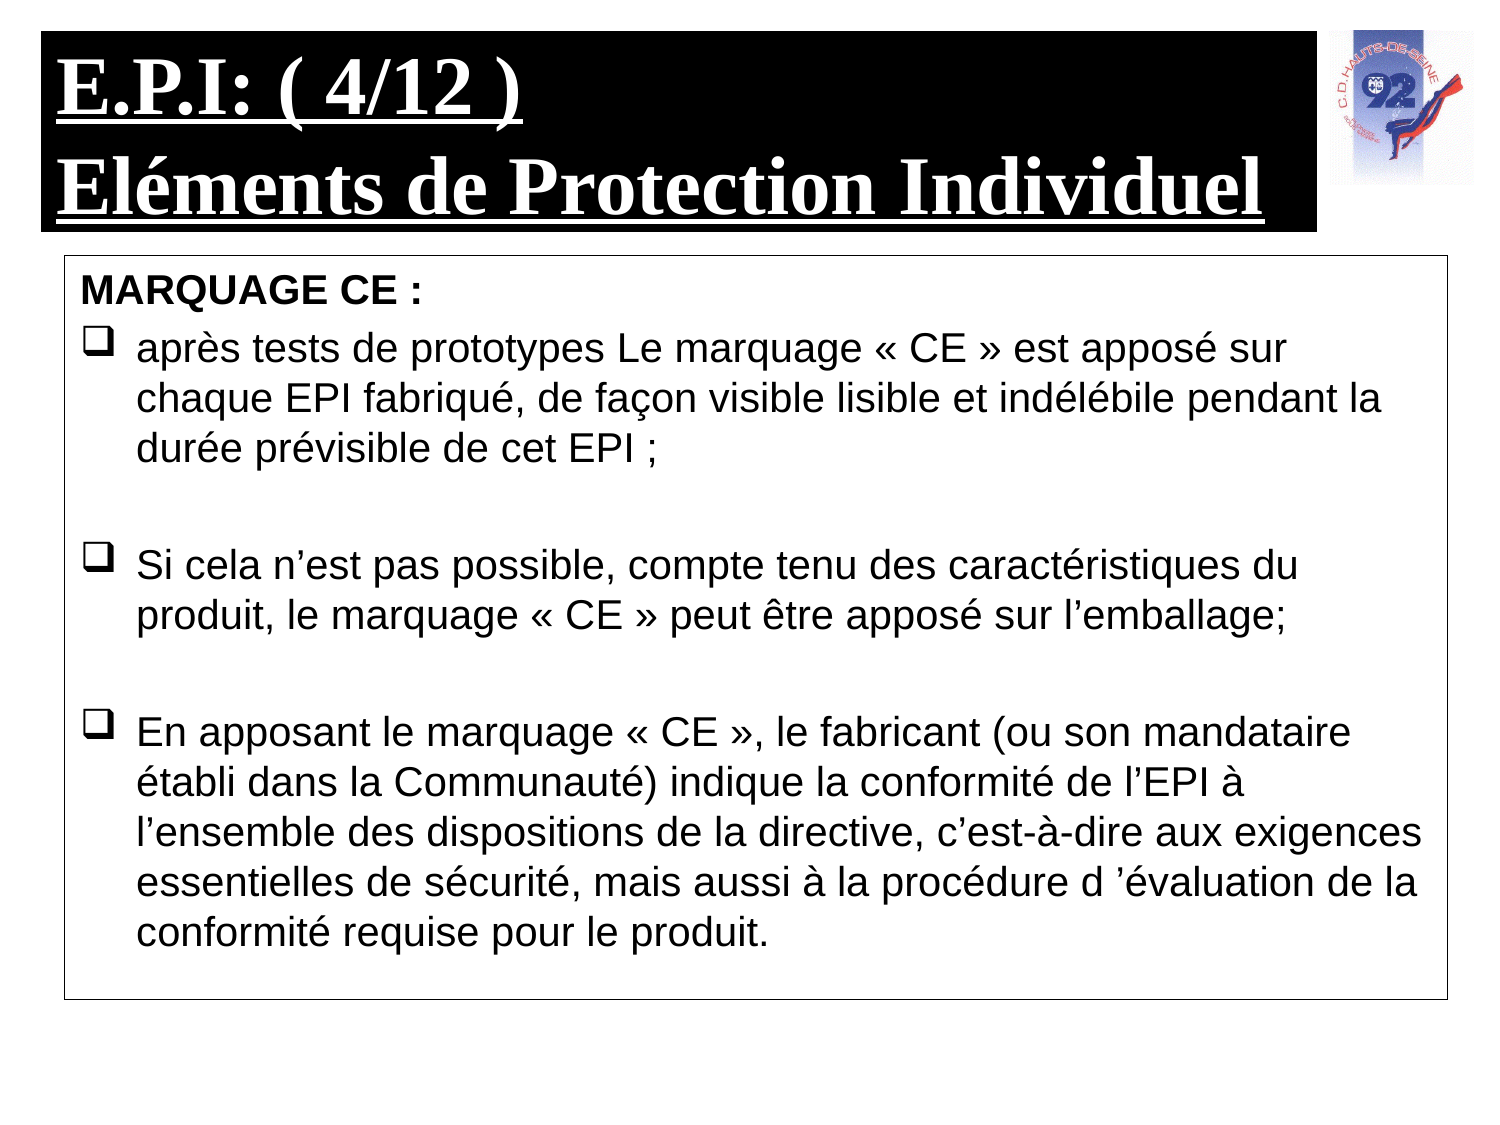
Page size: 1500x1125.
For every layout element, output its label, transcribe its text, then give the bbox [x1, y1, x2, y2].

picture [1328, 30, 1474, 185]
title E.P.I: ( 4/12 ) Eléments de Protection Individuel [41, 31, 1317, 232]
list MARQUAGE CE : après tests de prototypes Le marquage « CE » est apposé sur chaque EPI fabriqué, de façon visible lisible et indélébile pendant la durée prévisible de cet EPI ; Si cela n’est pas possible, compte tenu des caractéristiques du produit, le marquage « CE » peut être apposé sur l’emballage; En apposant le marquage « CE », le fabricant (ou son mandataire établi dans la Communauté) indique la conformité de l’EPI à l’ensemble des dispositions de la directive, c’est-à-dire aux exigences essentielles de sécurité, mais aussi à la procédure d ’évaluation de la conformité requise pour le produit. [64, 255, 1448, 1000]
